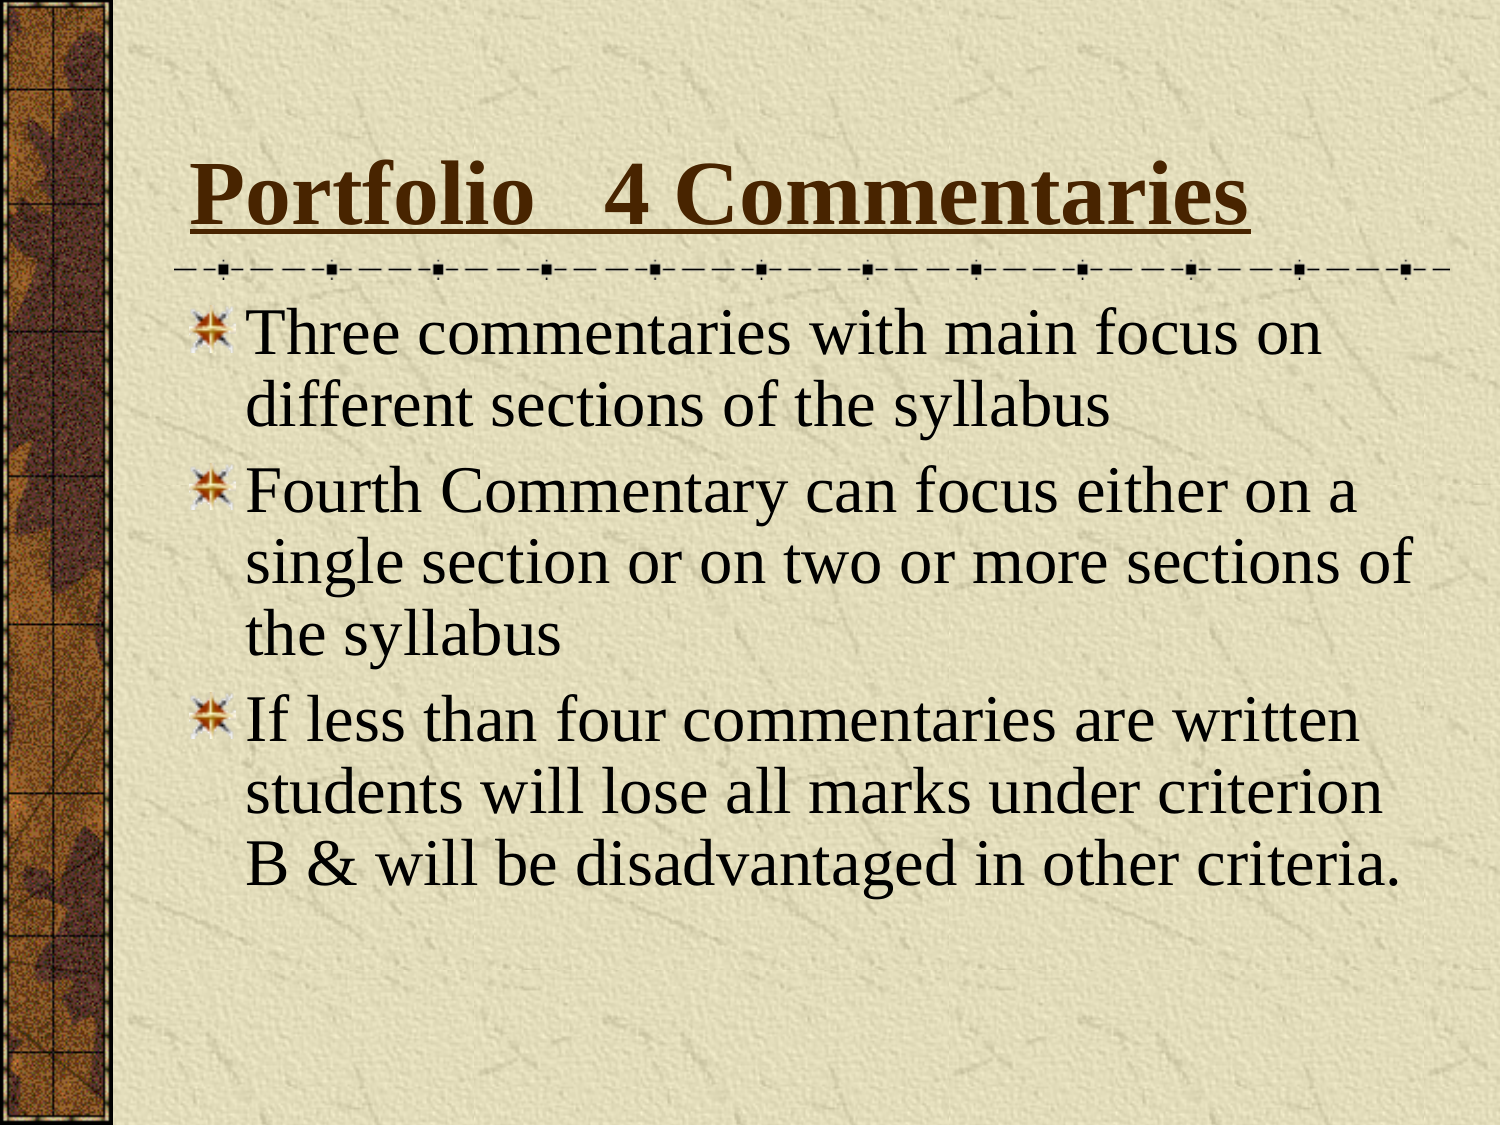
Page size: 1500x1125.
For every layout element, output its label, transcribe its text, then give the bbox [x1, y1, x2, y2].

title Portfolio 4 Commentaries [174, 62, 1451, 251]
picture [0, 0, 1500, 1125]
list Three commentaries with main focus on different sections of the syllabus Fourth Commentary can focus either on a single section or on two or more sections of the syllabus If less than four commentaries are written students will lose all marks under criterion B & will be disadvantaged in other criteria. [173, 289, 1449, 965]
